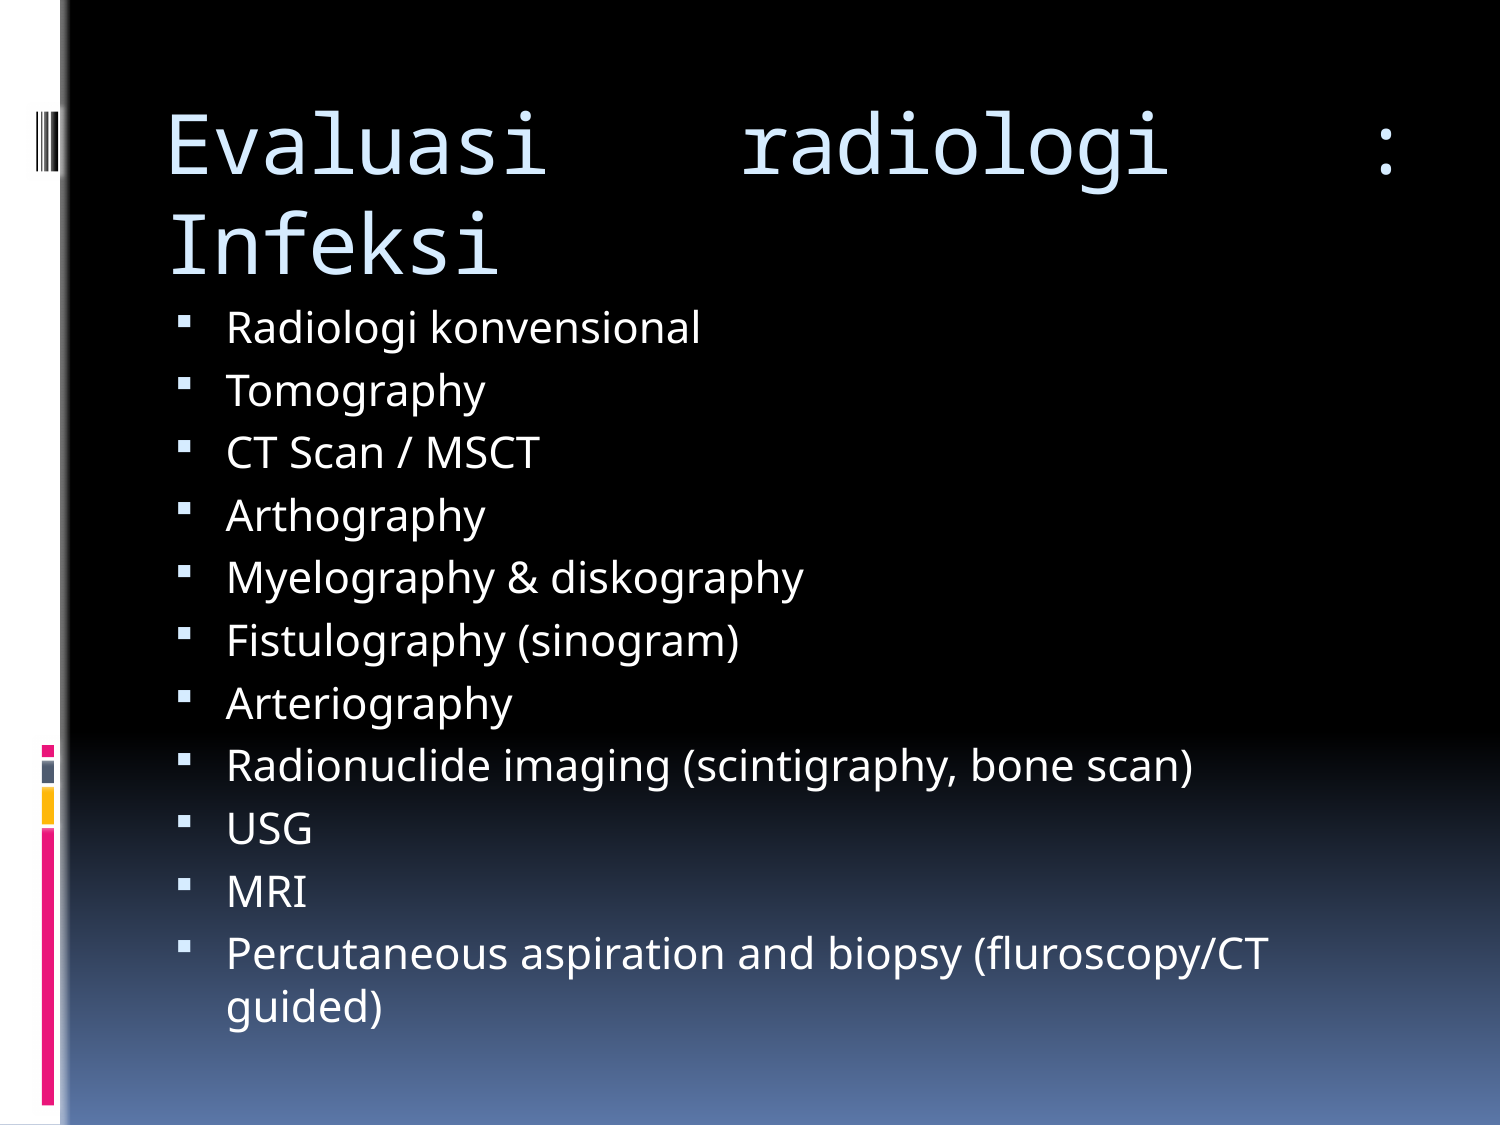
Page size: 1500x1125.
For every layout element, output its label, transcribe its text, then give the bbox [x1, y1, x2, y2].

list Radiologi konvensional Tomography CT Scan / MSCT Arthography Myelography & diskography Fistulography (sinogram) Arteriography Radionuclide imaging (scintigraphy, bone scan) USG MRI Percutaneous aspiration and biopsy (fluroscopy/CT guided) [150, 292, 1425, 1043]
title Evaluasi radiologi : Infeksi [150, 83, 1425, 234]
